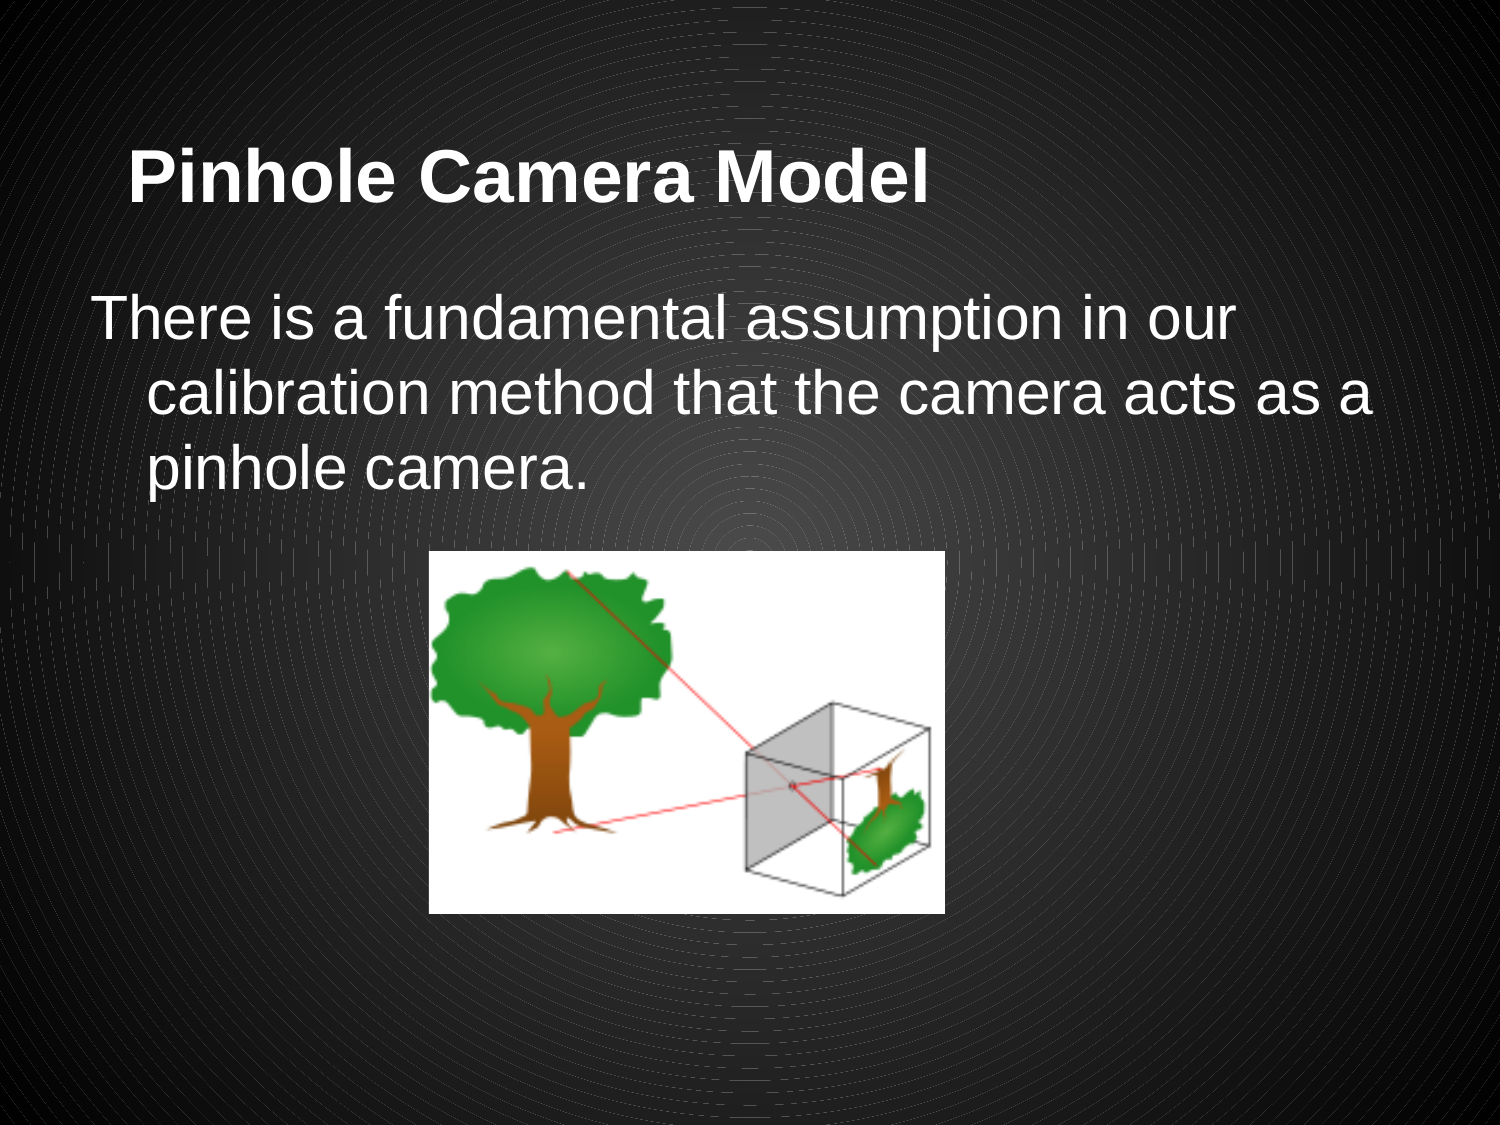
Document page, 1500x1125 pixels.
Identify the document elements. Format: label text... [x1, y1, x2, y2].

title Pinhole Camera Model [75, 14, 1425, 233]
list There is a fundamental assumption in our calibration method that the camera acts as a pinhole camera. [75, 262, 1425, 931]
text_box [428, 551, 946, 914]
